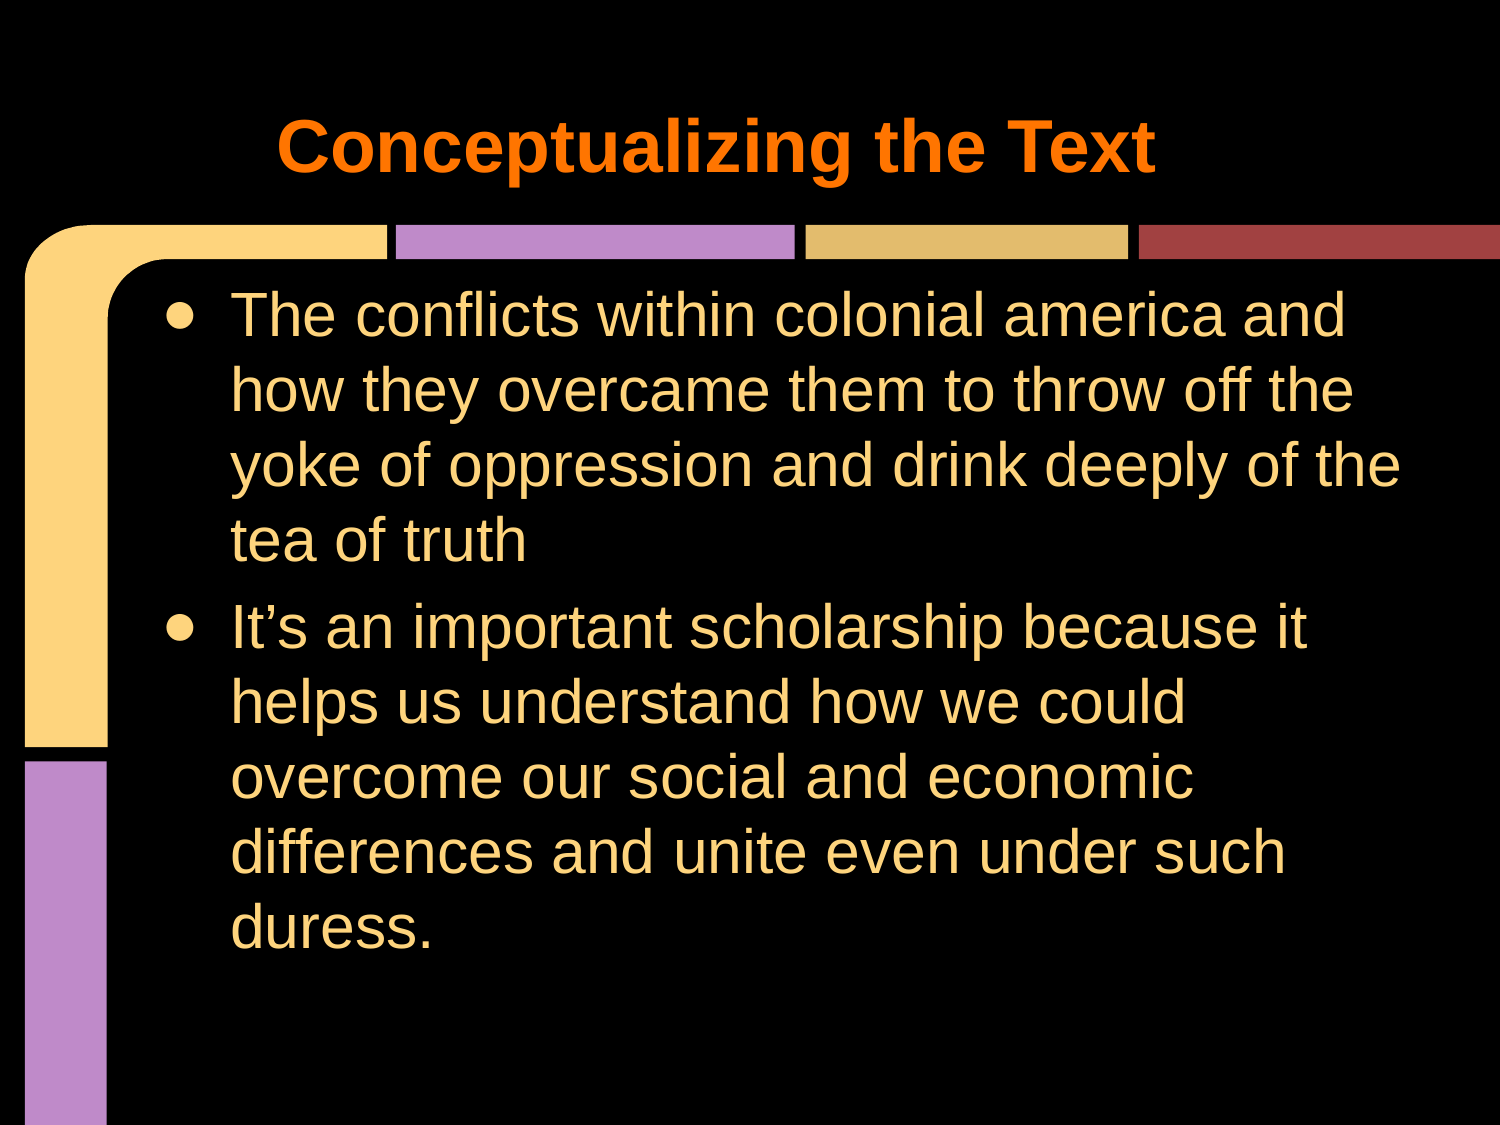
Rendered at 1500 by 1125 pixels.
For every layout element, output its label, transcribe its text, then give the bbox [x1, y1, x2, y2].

list The conflicts within colonial america and how they overcame them to throw off the yoke of oppression and drink deeply of the tea of truth It’s an important scholarship because it helps us understand how we could overcome our social and economic differences and unite even under such duress. [140, 259, 1425, 1078]
title Conceptualizing the Text [223, 171, 1500, 293]
